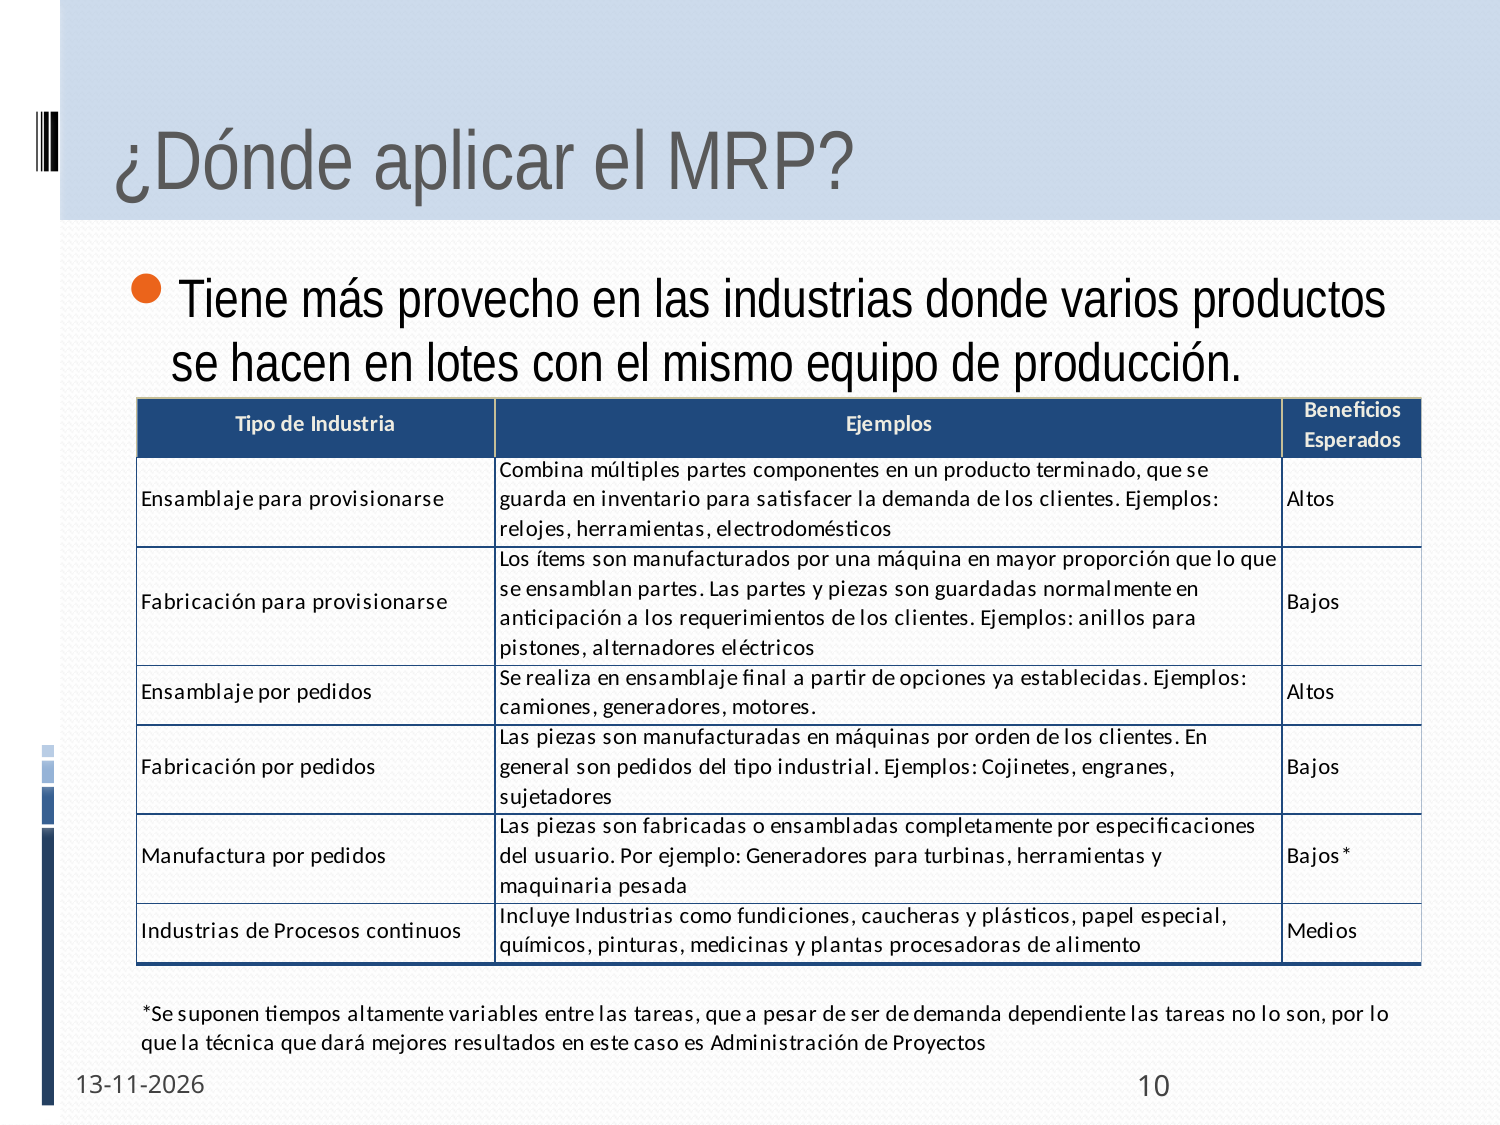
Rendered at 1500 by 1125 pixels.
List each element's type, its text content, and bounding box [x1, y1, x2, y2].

title ¿Dónde aplicar el MRP? [111, 18, 1436, 207]
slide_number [1424, 399, 1429, 1038]
slide_number 13 [128, 1042, 243, 1083]
list Tiene más provecho en las industrias donde varios productos se hacen en lotes con el mismo equipo de producción. [111, 255, 1436, 1038]
slide_number 10 [1045, 1084, 1171, 1107]
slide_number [128, 398, 135, 1038]
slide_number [75, 1042, 243, 1103]
picture [135, 396, 1424, 1071]
